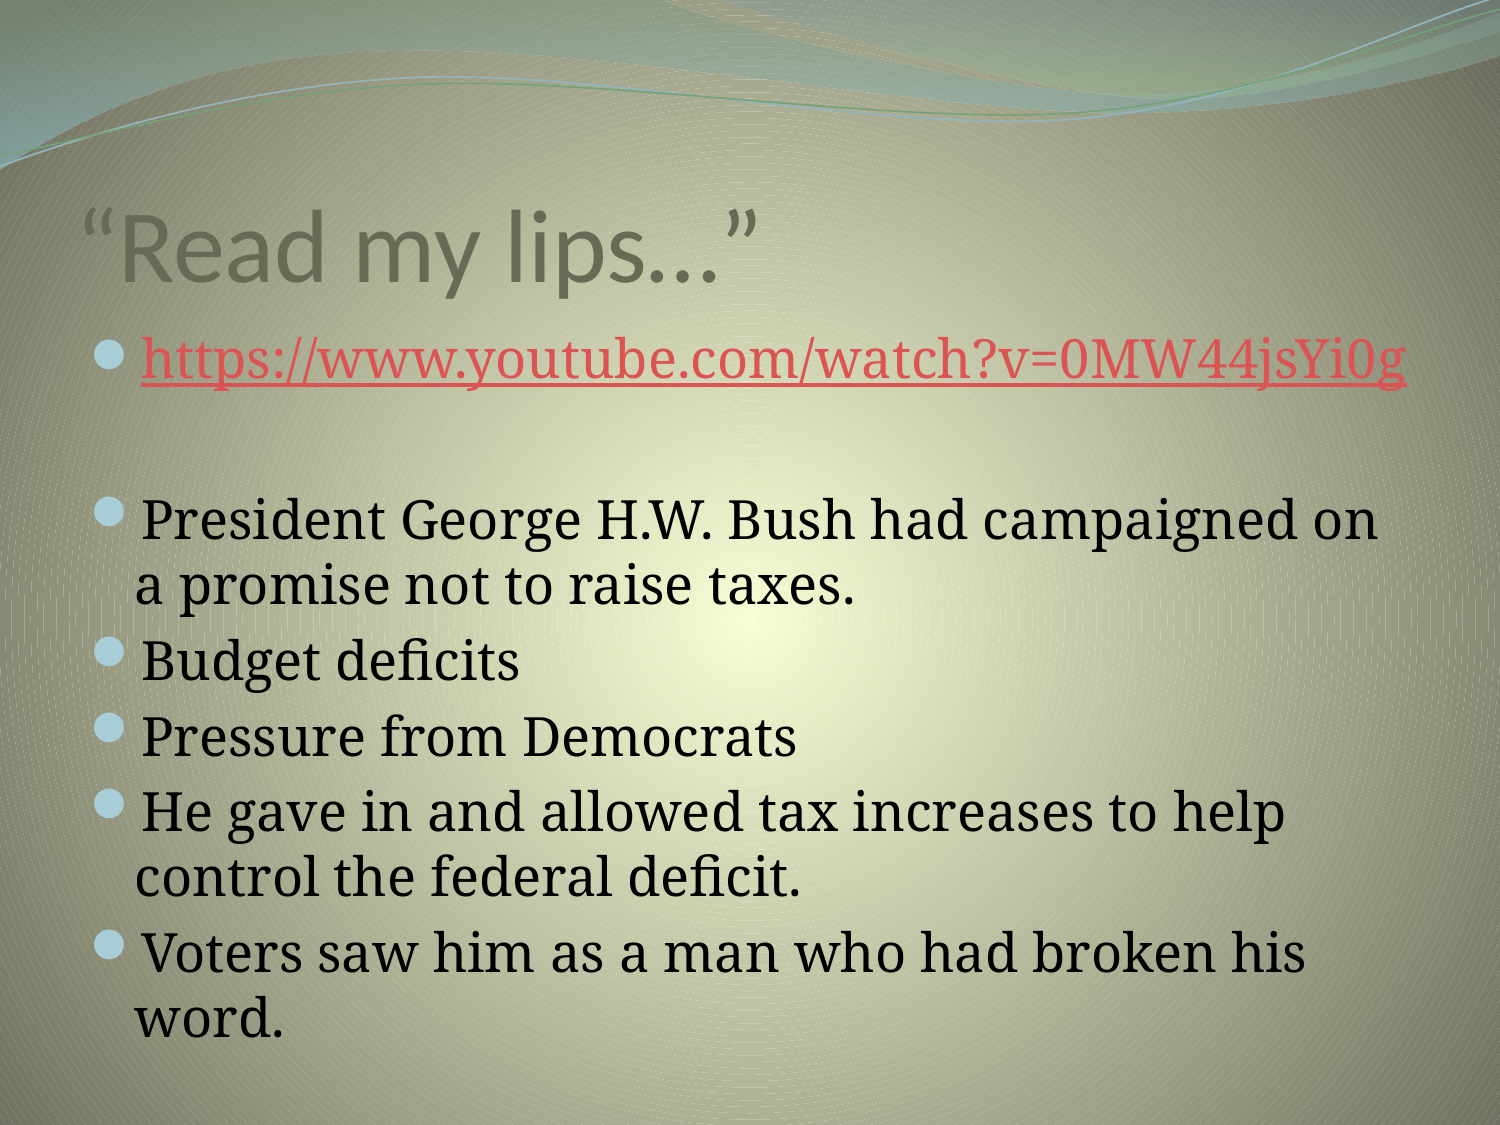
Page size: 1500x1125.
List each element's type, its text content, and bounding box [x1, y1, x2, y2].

title “Read my lips…” [75, 115, 1425, 303]
list https://www.youtube.com/watch?v=0MW44jsYi0g President George H.W. Bush had campaigned on a promise not to raise taxes. Budget deficits Pressure from Democrats He gave in and allowed tax increases to help control the federal deficit. Voters saw him as a man who had broken his word. [75, 317, 1425, 1038]
